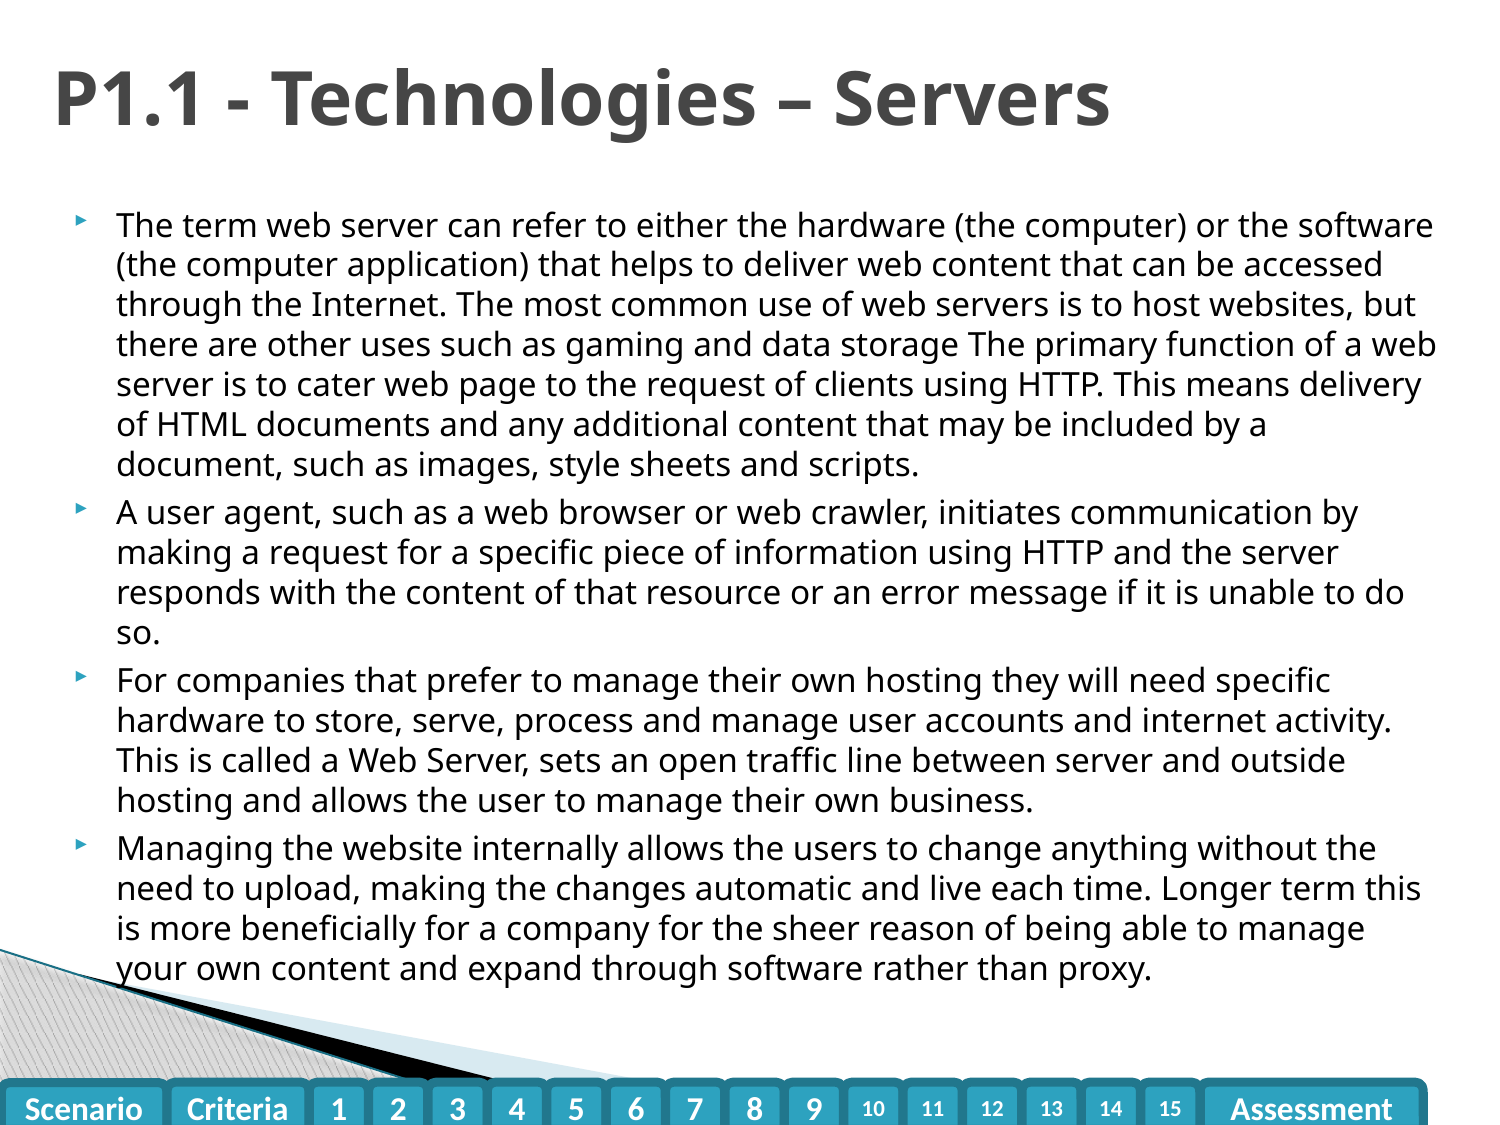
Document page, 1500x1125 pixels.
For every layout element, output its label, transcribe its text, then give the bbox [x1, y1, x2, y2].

list The term web server can refer to either the hardware (the computer) or the software (the computer application) that helps to deliver web content that can be accessed through the Internet. The most common use of web servers is to host websites, but there are other uses such as gaming and data storage The primary function of a web server is to cater web page to the request of clients using HTTP. This means delivery of HTML documents and any additional content that may be included by a document, such as images, style sheets and scripts. A user agent, such as a web browser or web crawler, initiates communication by making a request for a specific piece of information using HTTP and the server responds with the content of that resource or an error message if it is unable to do so. For companies that prefer to manage their own hosting they will need specific hardware to store, serve, process and manage user accounts and internet activity. This is called a Web Server, sets an open traffic line between server and outside hosting and allows the user to manage their own business. Managing the website internally allows the users to change anything without the need to upload, making the changes automatic and live each time. Longer term this is more beneficially for a company for the sheer reason of being able to manage your own content and expand through software rather than proxy. [41, 196, 1459, 1083]
title P1.1 - Technologies – Servers [37, 19, 1471, 173]
